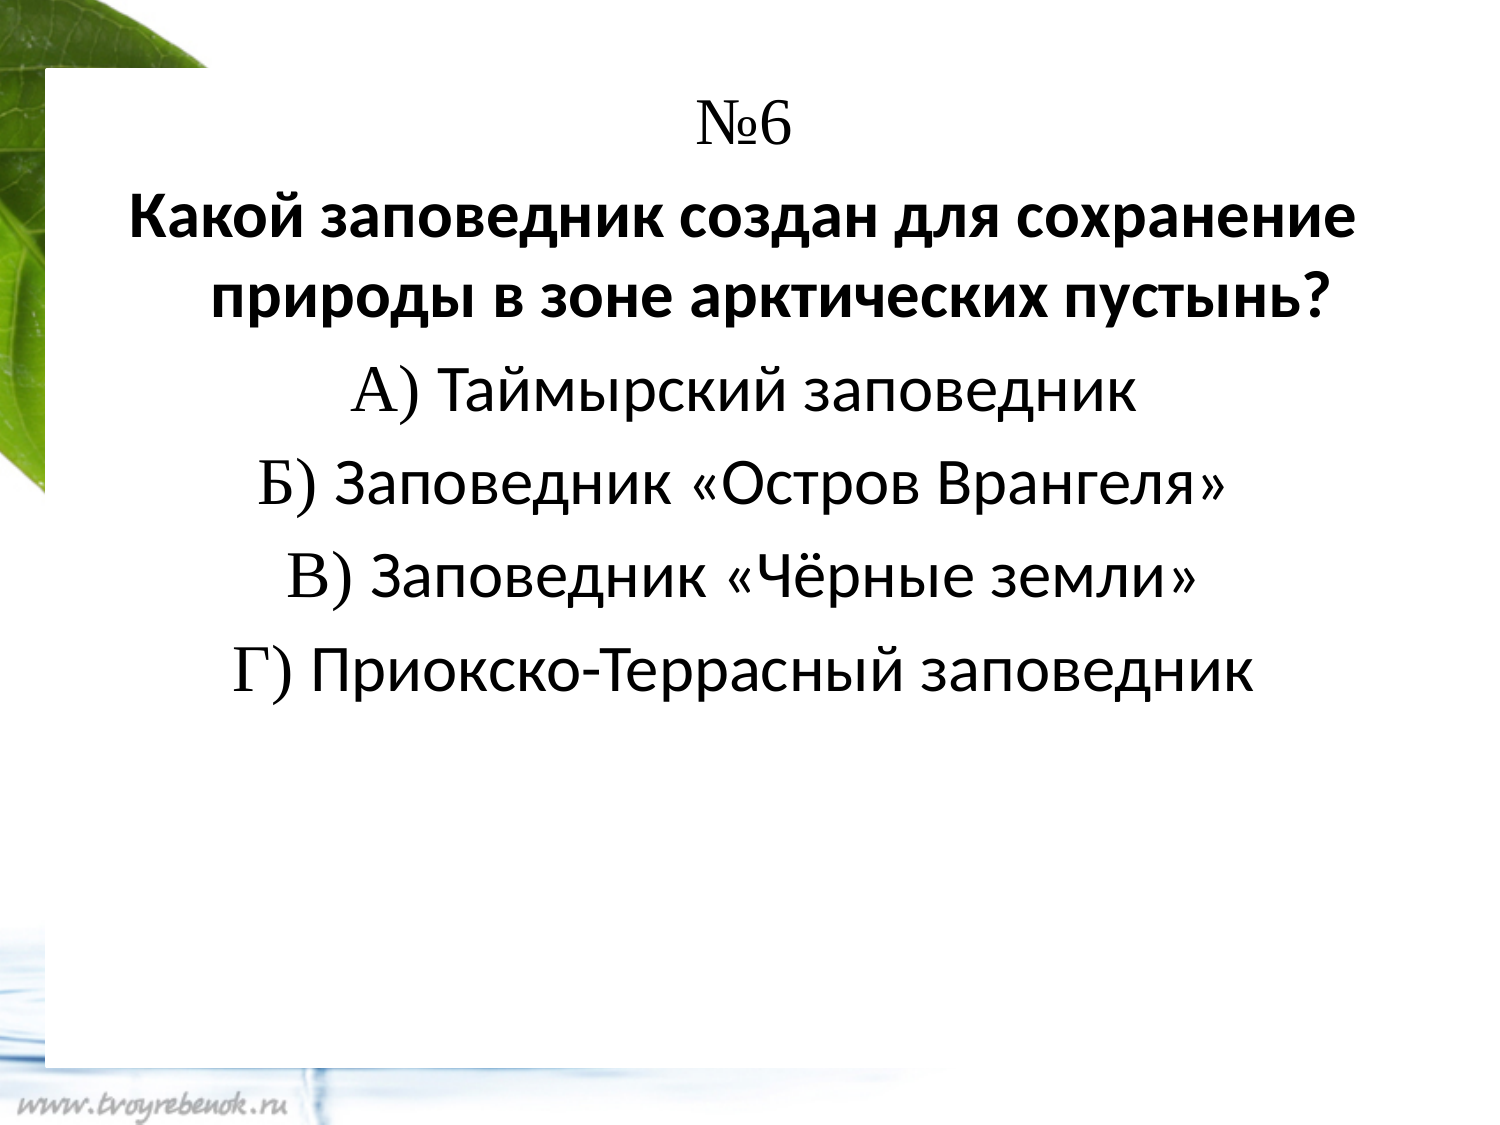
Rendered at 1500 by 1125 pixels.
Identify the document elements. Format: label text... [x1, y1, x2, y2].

list №6 Какой заповедник создан для сохранение природы в зоне арктических пустынь? А) Таймырский заповедник Б) Заповедник «Остров Врангеля» В) Заповедник «Чёрные земли» Г) Приокско-Террасный заповедник [45, 68, 1443, 1068]
picture [0, 0, 1500, 1125]
